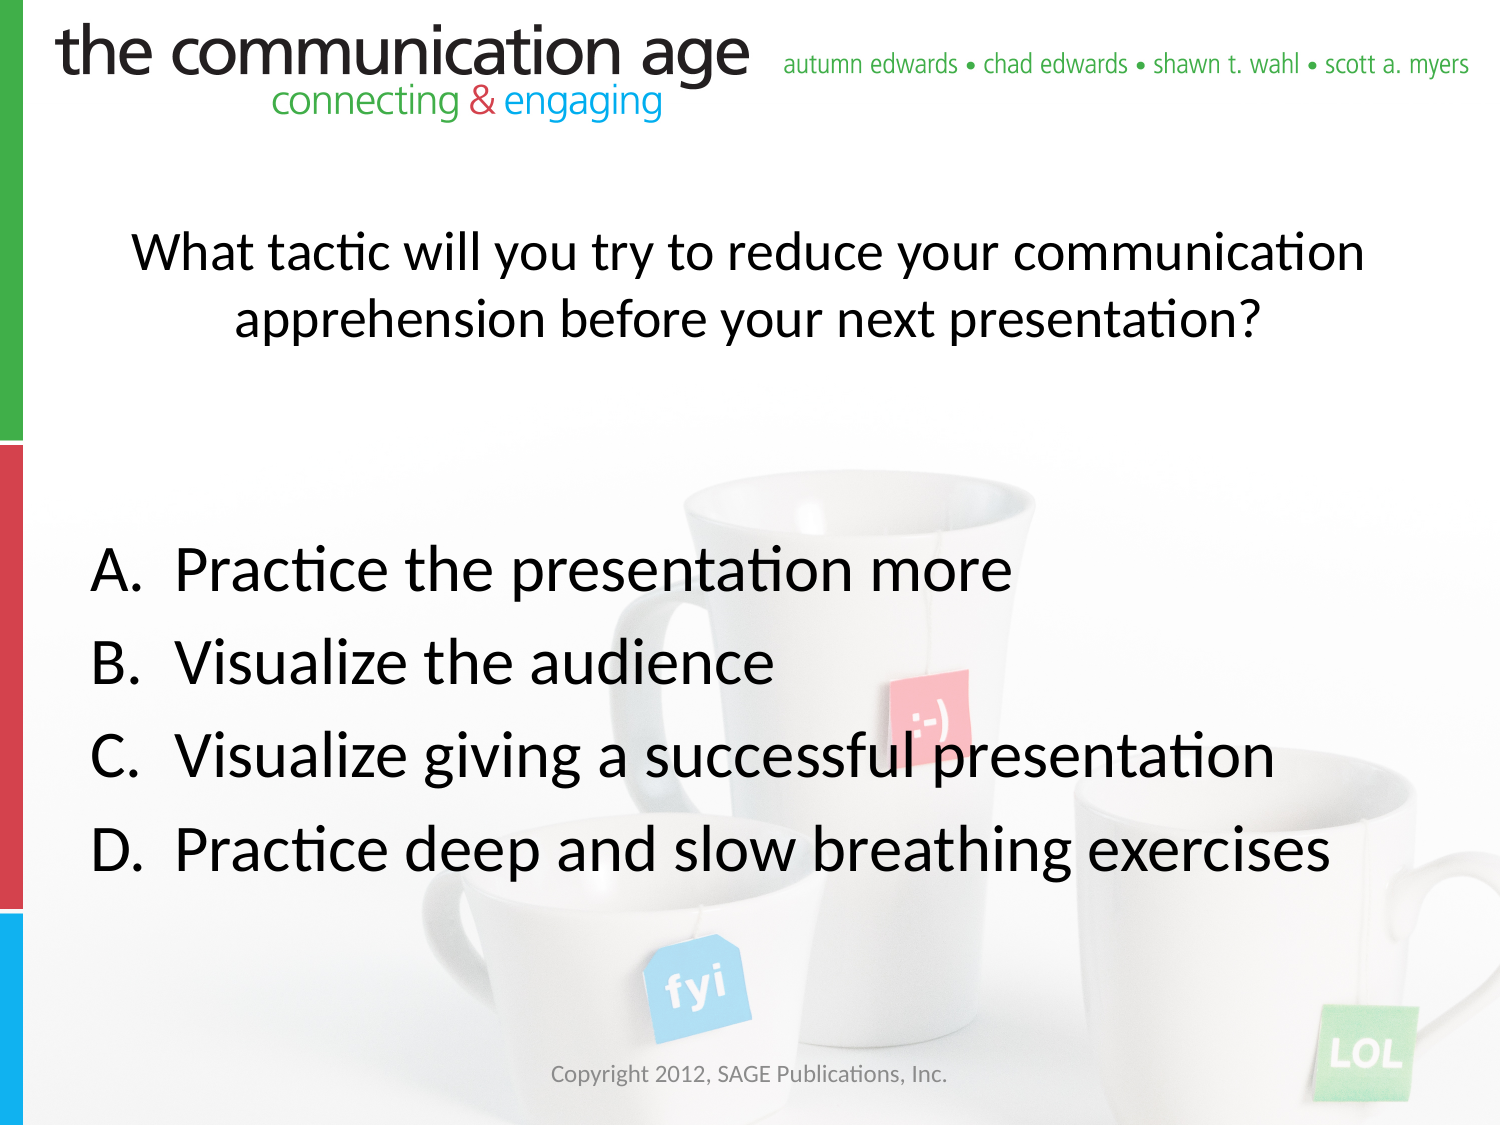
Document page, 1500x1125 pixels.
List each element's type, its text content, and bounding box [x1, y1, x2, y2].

picture [0, 0, 1500, 1125]
list Practice the presentation more Visualize the audience Visualize giving a successful presentation Practice deep and slow breathing exercises [75, 517, 1425, 1103]
footer Copyright 2012, SAGE Publications, Inc. [512, 1042, 988, 1103]
title What tactic will you try to reduce your communication apprehension before your next presentation? [75, 188, 1425, 376]
